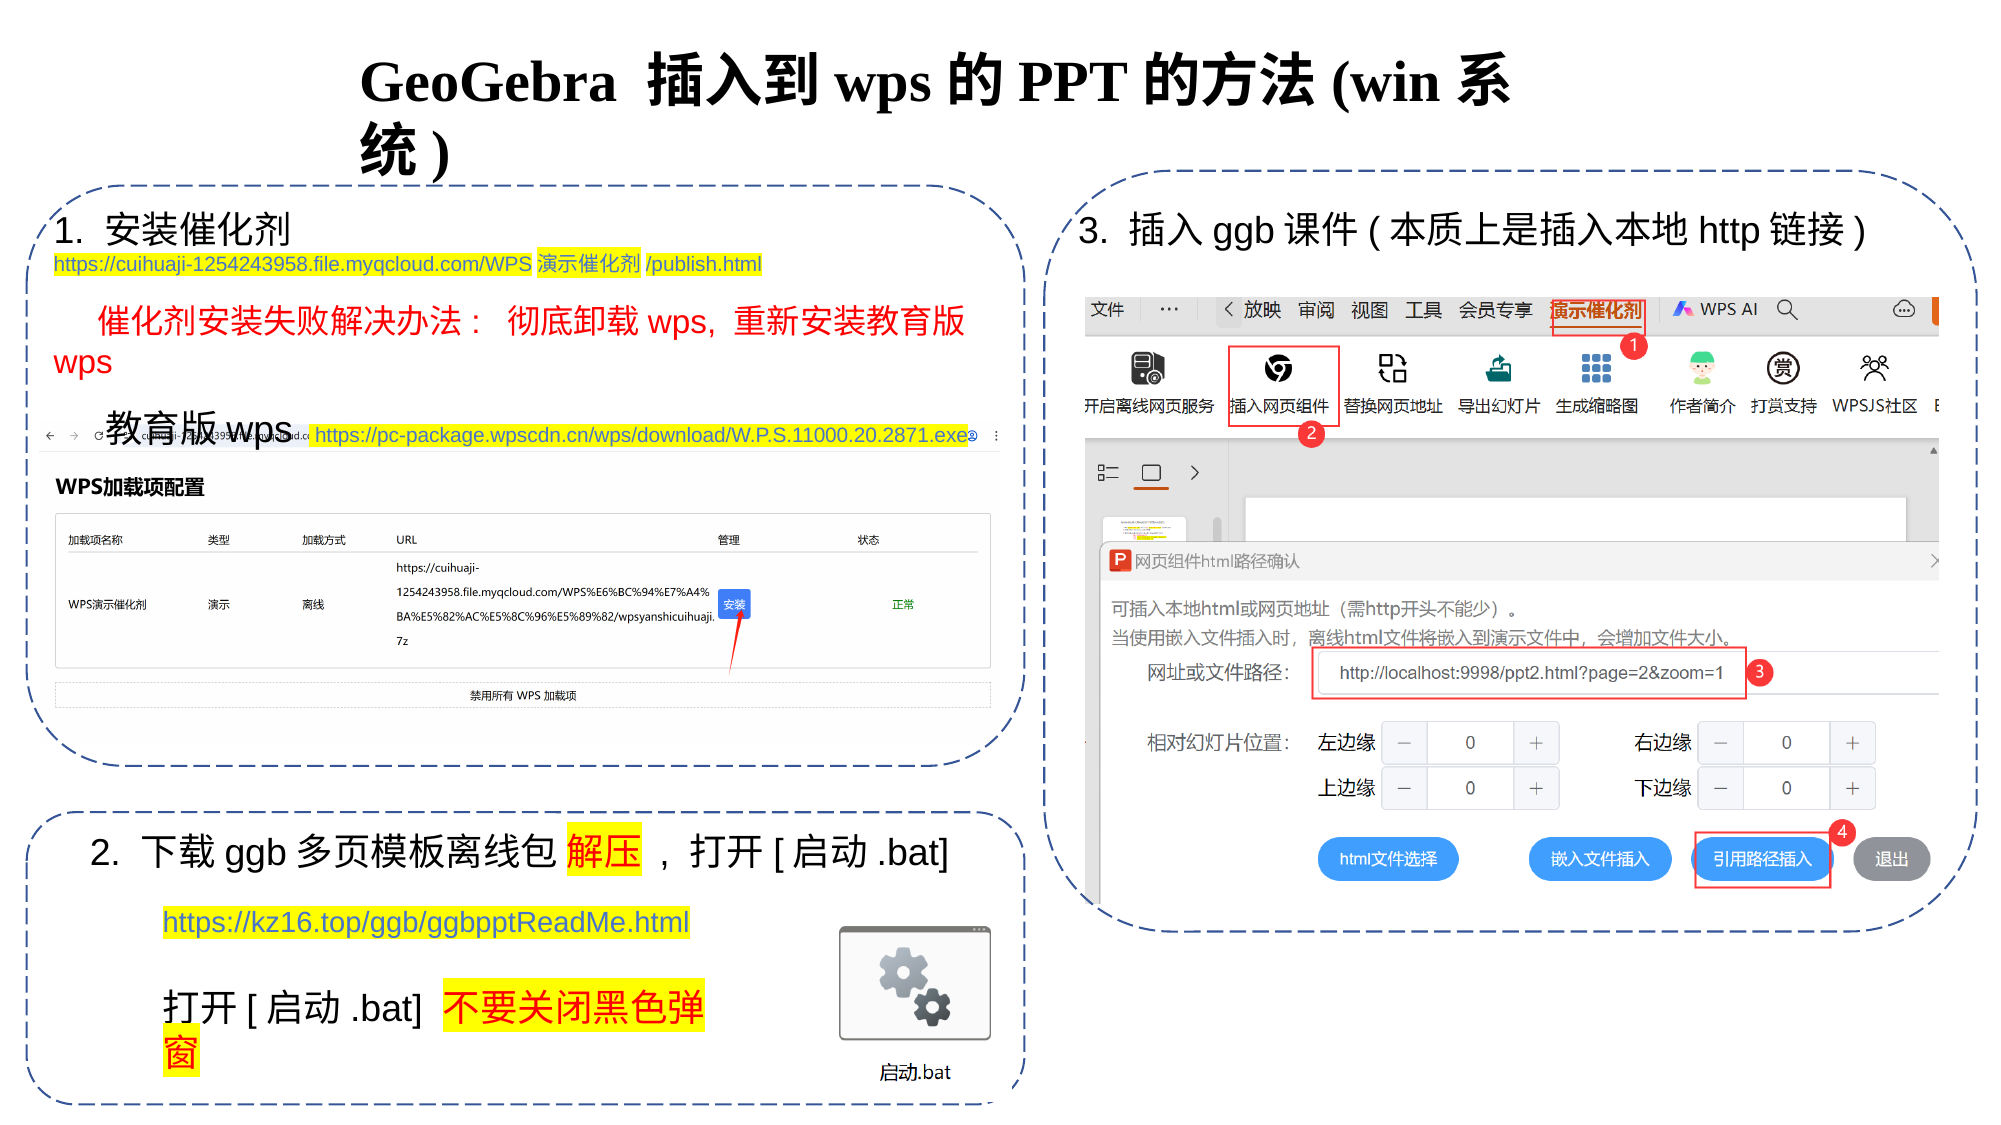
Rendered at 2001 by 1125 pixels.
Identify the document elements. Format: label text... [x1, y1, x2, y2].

text_box https://kz16.top/ggb/ggbpptReadMe.html 打开[启动.bat] 不要关闭黑色弹窗 [147, 896, 756, 1044]
text_box [25, 811, 1026, 1106]
text_box [1043, 229, 1978, 899]
picture [814, 903, 1013, 1103]
text_box [63, 746, 989, 767]
text_box 3. 插入ggb课件(本质上是插入本地http链接) [1063, 198, 2000, 286]
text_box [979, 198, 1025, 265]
picture [1084, 296, 1939, 905]
picture [39, 420, 1001, 746]
text_box 2. 下载ggb多页模板离线包 解压 , 打开[启动.bat] [75, 820, 979, 878]
text_box GeoGebra 插入到wps的PPT的方法(win系统) [344, 36, 1565, 131]
text_box [25, 184, 1026, 733]
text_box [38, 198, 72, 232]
text_box [1091, 905, 1930, 933]
text_box [1091, 169, 1931, 198]
